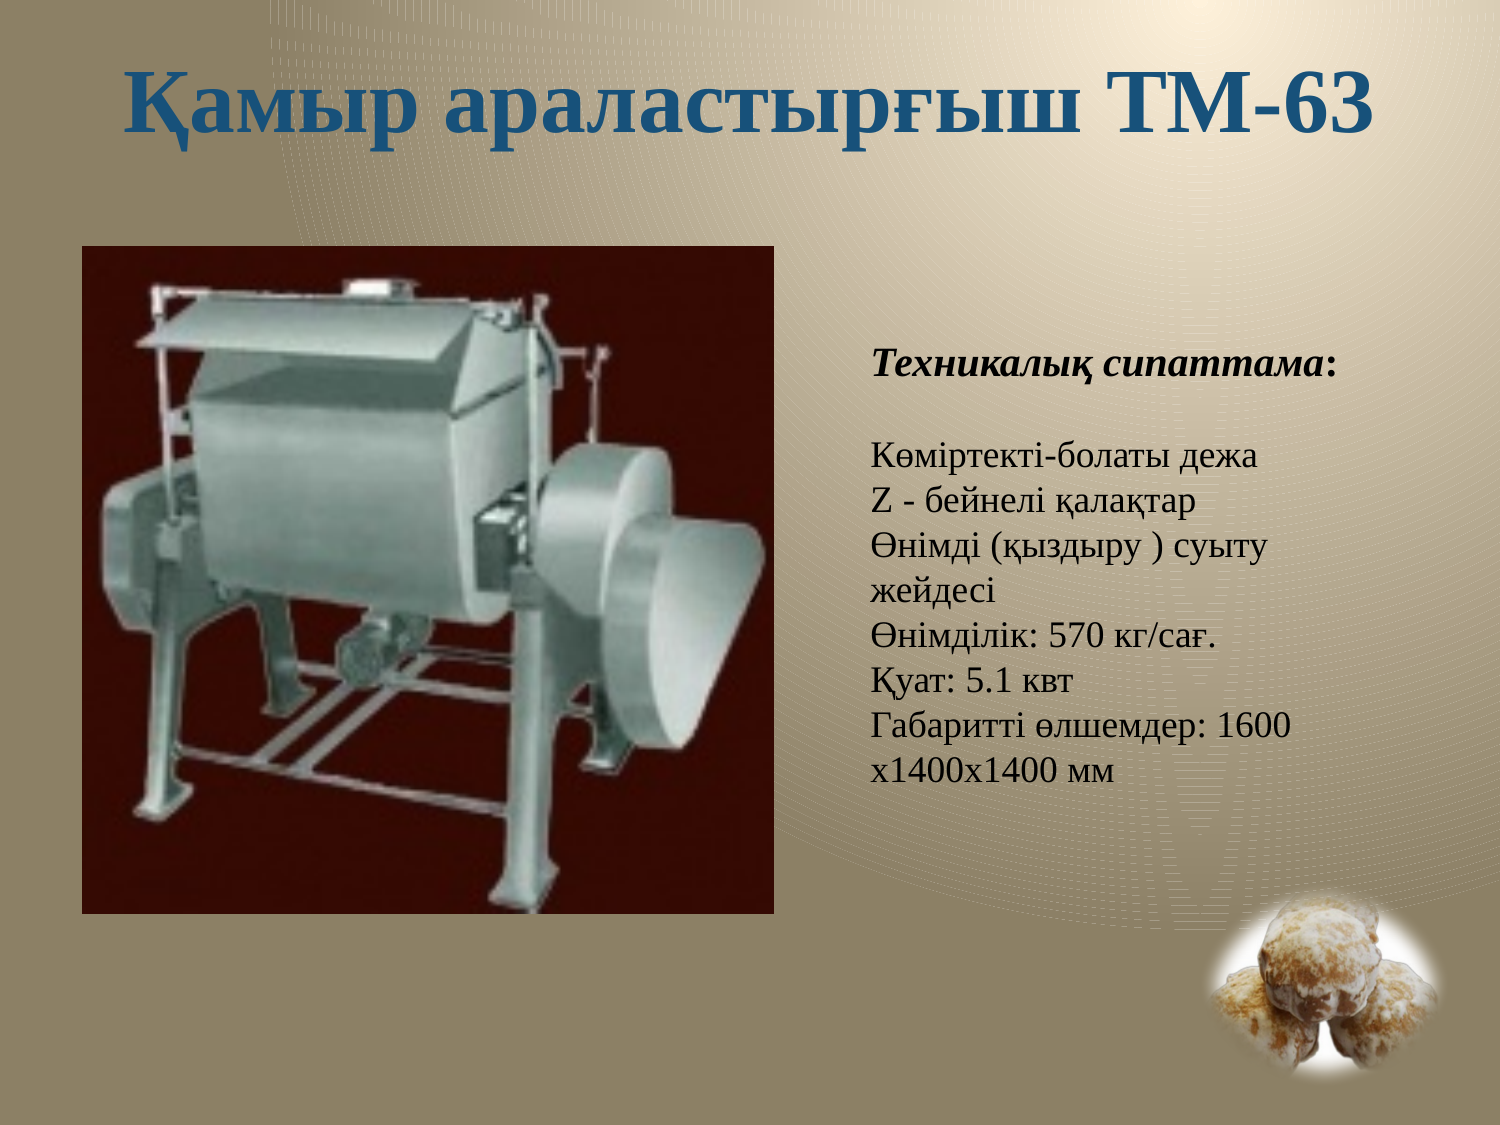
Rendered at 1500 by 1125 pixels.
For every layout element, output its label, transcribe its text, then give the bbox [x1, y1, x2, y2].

title [82, 187, 1432, 290]
picture [1195, 878, 1454, 1090]
text_box Техникалық сипаттама: Көмiртектi-болаты дежа Z - бейнелi қалақтар Өнiмді (қыздыру ) суыту жейдесі Өнiмдiлiк: 570 кг/сағ. Қуат: 5.1 квт Габариттi өлшемдер: 1600 х1400х1400 мм [855, 327, 1383, 798]
text_box Қамыр араластырғыш ТМ-63 [0, 33, 1500, 158]
picture [81, 246, 774, 915]
